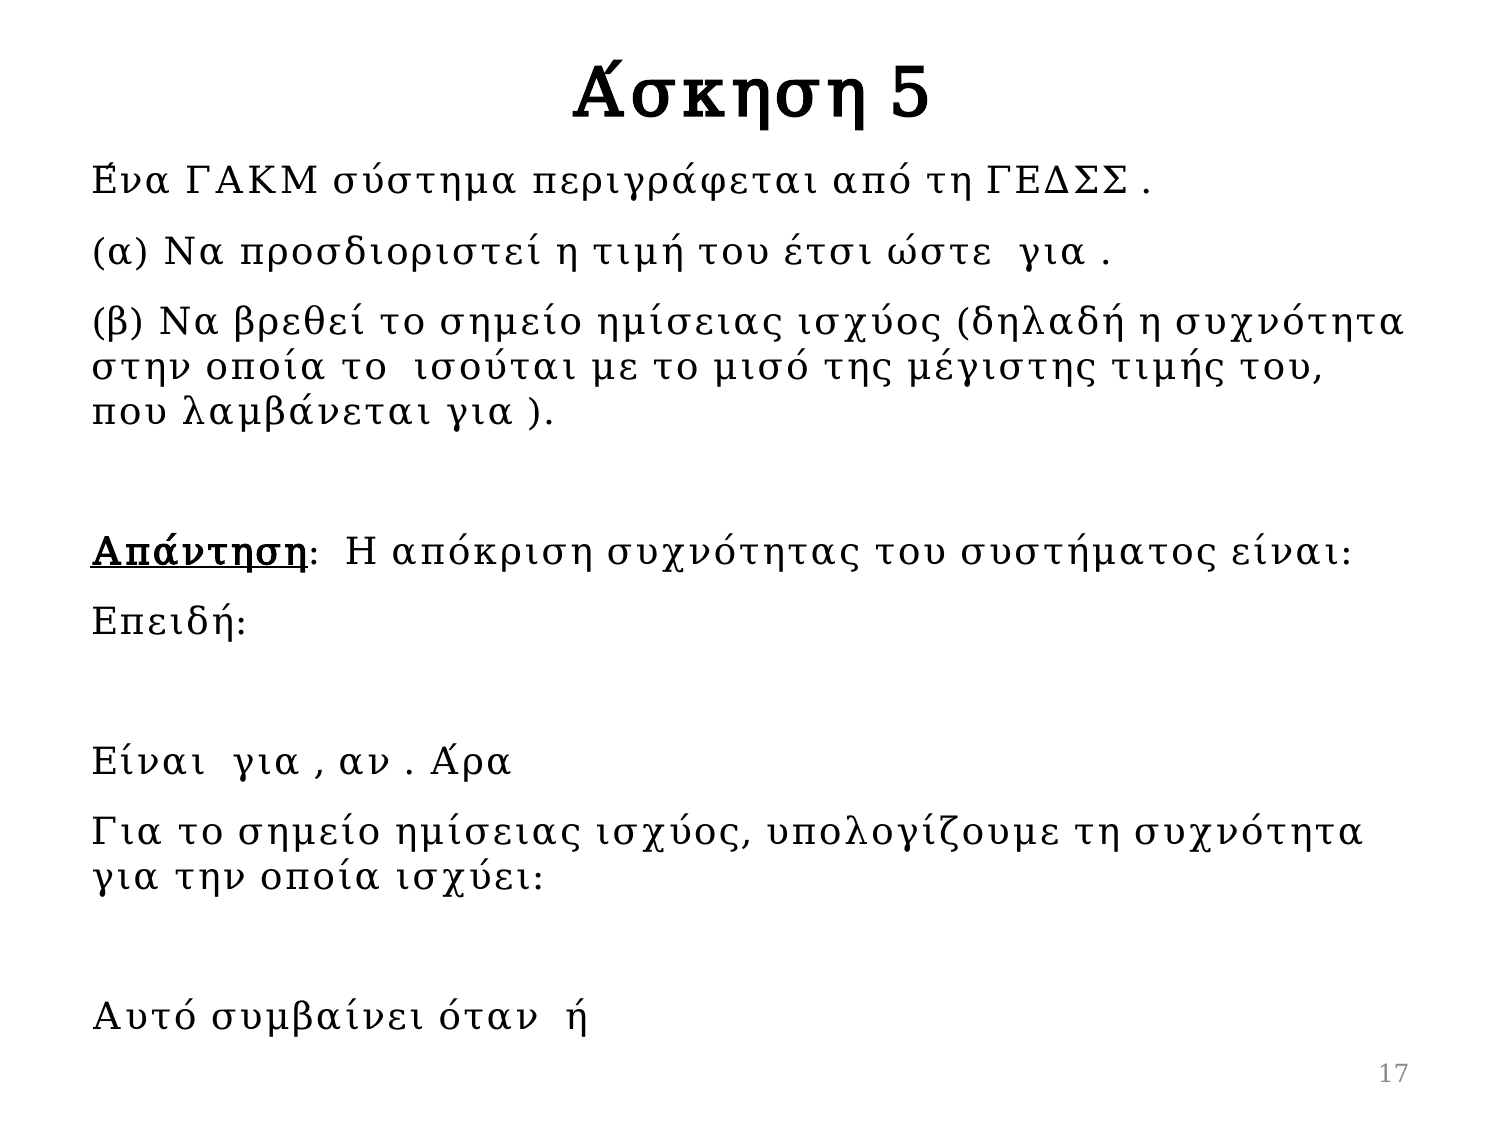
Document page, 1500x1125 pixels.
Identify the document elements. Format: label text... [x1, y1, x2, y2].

slide_number 17 [1222, 1042, 1425, 1103]
title Άσκηση 5 [75, 19, 1425, 159]
